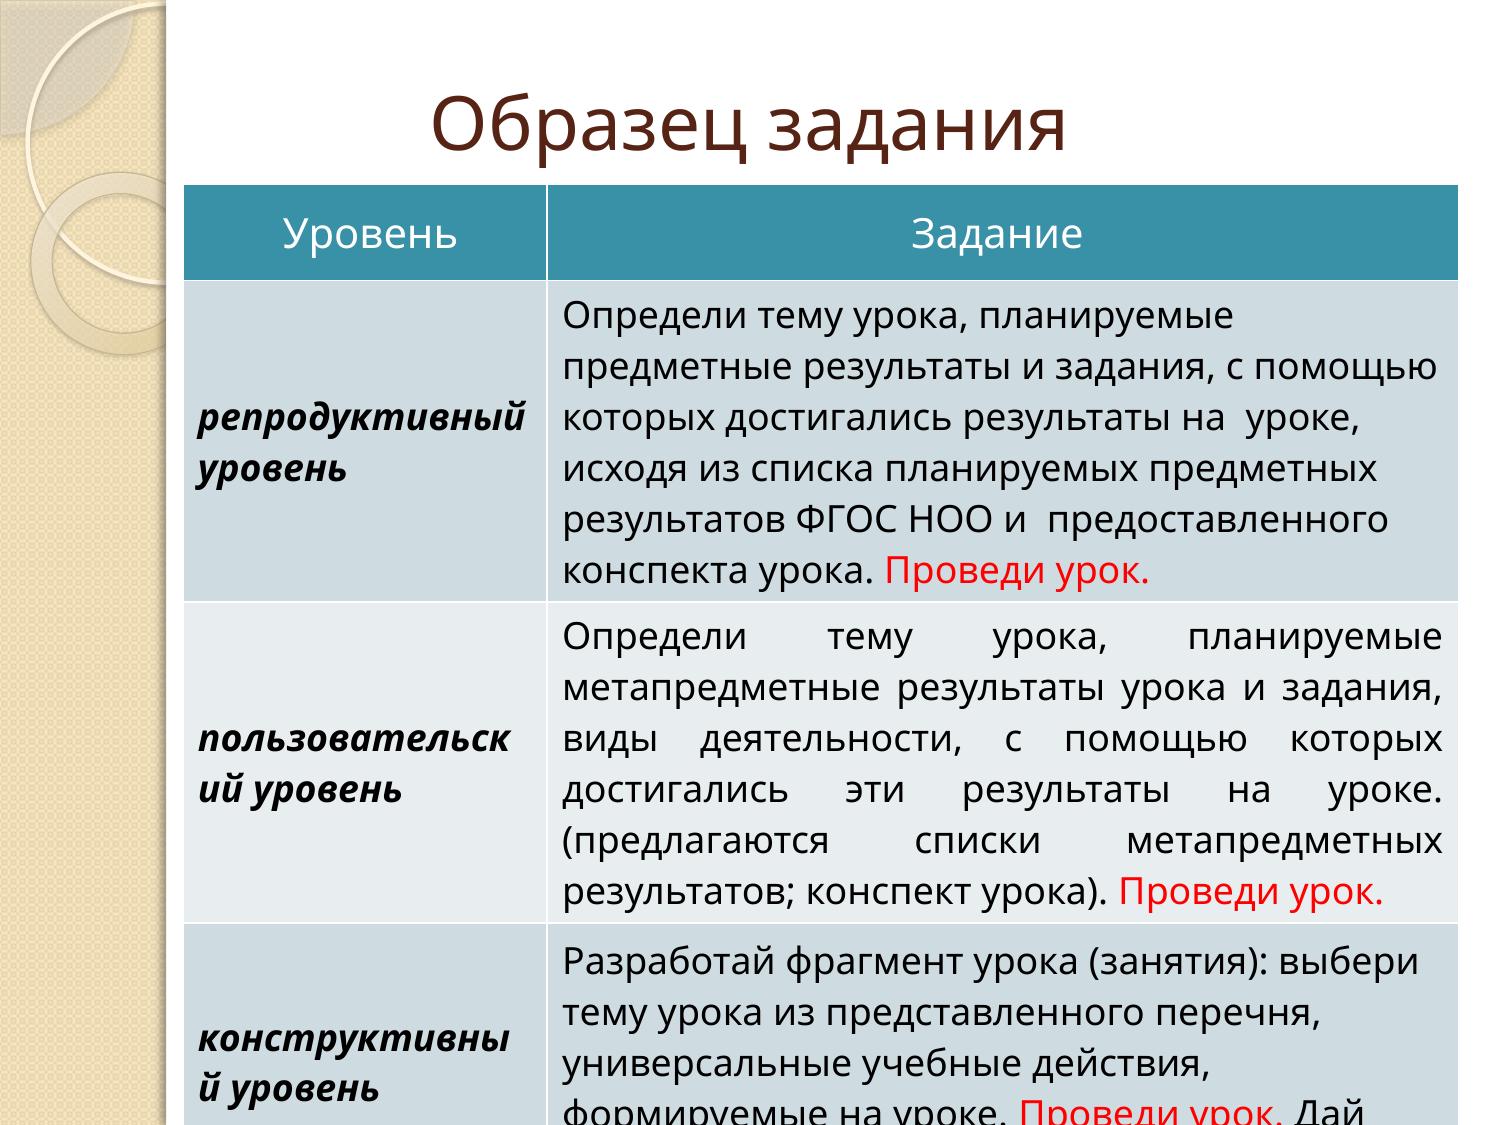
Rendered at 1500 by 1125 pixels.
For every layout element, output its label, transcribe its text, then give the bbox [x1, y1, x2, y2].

table_cell Определи тему урока, планируемые предметные результаты и задания, с помощью которых достигались результаты на уроке, исходя из списка планируемых предметных результатов ФГОС НОО и предоставленного конспекта урока. Проведи урок. [548, 281, 1458, 601]
table_header Уровень [184, 185, 546, 280]
table_cell конструктивный уровень [184, 924, 546, 1125]
table_cell Определи тему урока, планируемые метапредметные результаты урока и задания, виды деятельности, с помощью которых достигались эти результаты на уроке. (предлагаются списки метапредметных результатов; конспект урока). Проведи урок. [548, 603, 1458, 922]
table_cell пользовательский уровень [184, 603, 546, 922]
table_cell репродуктивный уровень [184, 281, 546, 601]
table_header Задание [548, 185, 1458, 280]
title Образец задания [75, 45, 1425, 197]
table_cell Разработай фрагмент урока (занятия): выбери тему урока из представленного перечня, универсальные учебные действия, формируемые на уроке. Проведи урок. Дай обоснование собственному подбору заданий. [548, 924, 1458, 1125]
